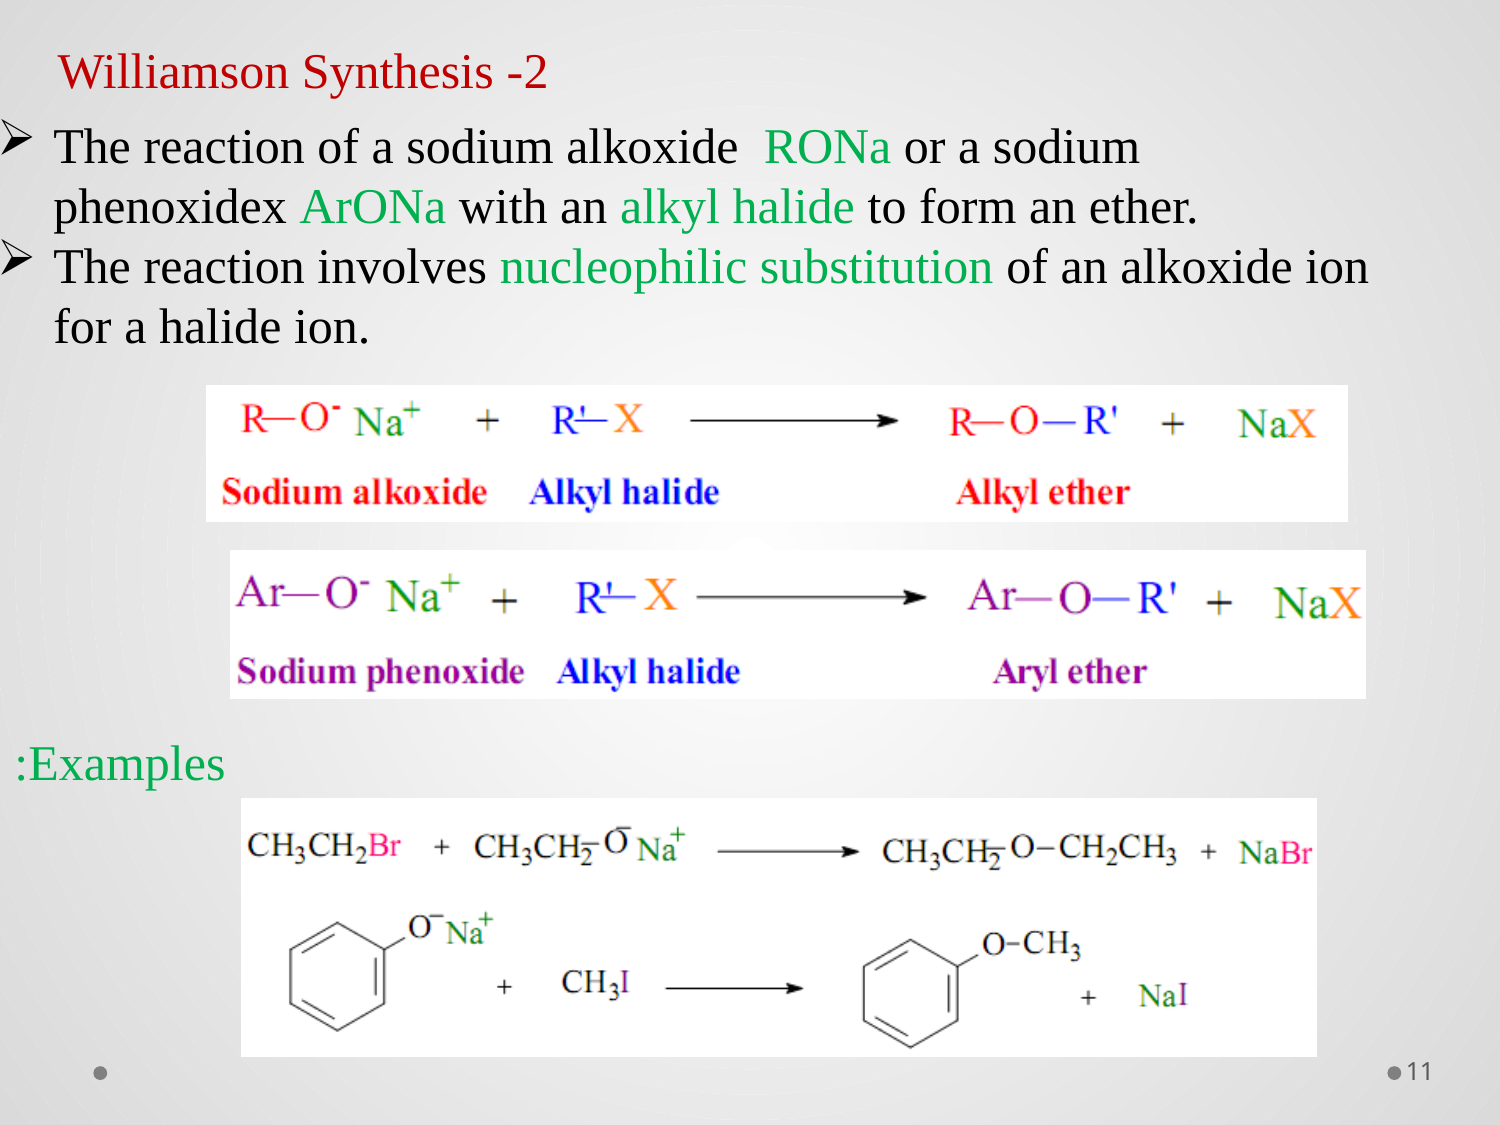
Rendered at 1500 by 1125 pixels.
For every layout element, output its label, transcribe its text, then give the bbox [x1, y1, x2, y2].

picture [240, 798, 1317, 1057]
slide_number 11 [1401, 1042, 1494, 1103]
text_box The reaction of a sodium alkoxide RONa or a sodium phenoxidex ArONa with an alkyl halide to form an ether. The reaction involves nucleophilic substitution of an alkoxide ion for a halide ion. [0, 106, 1388, 362]
text_box Examples: [0, 722, 241, 798]
picture [206, 385, 1348, 522]
picture [230, 550, 1366, 699]
text_box 2- Williamson Synthesis [42, 30, 564, 106]
